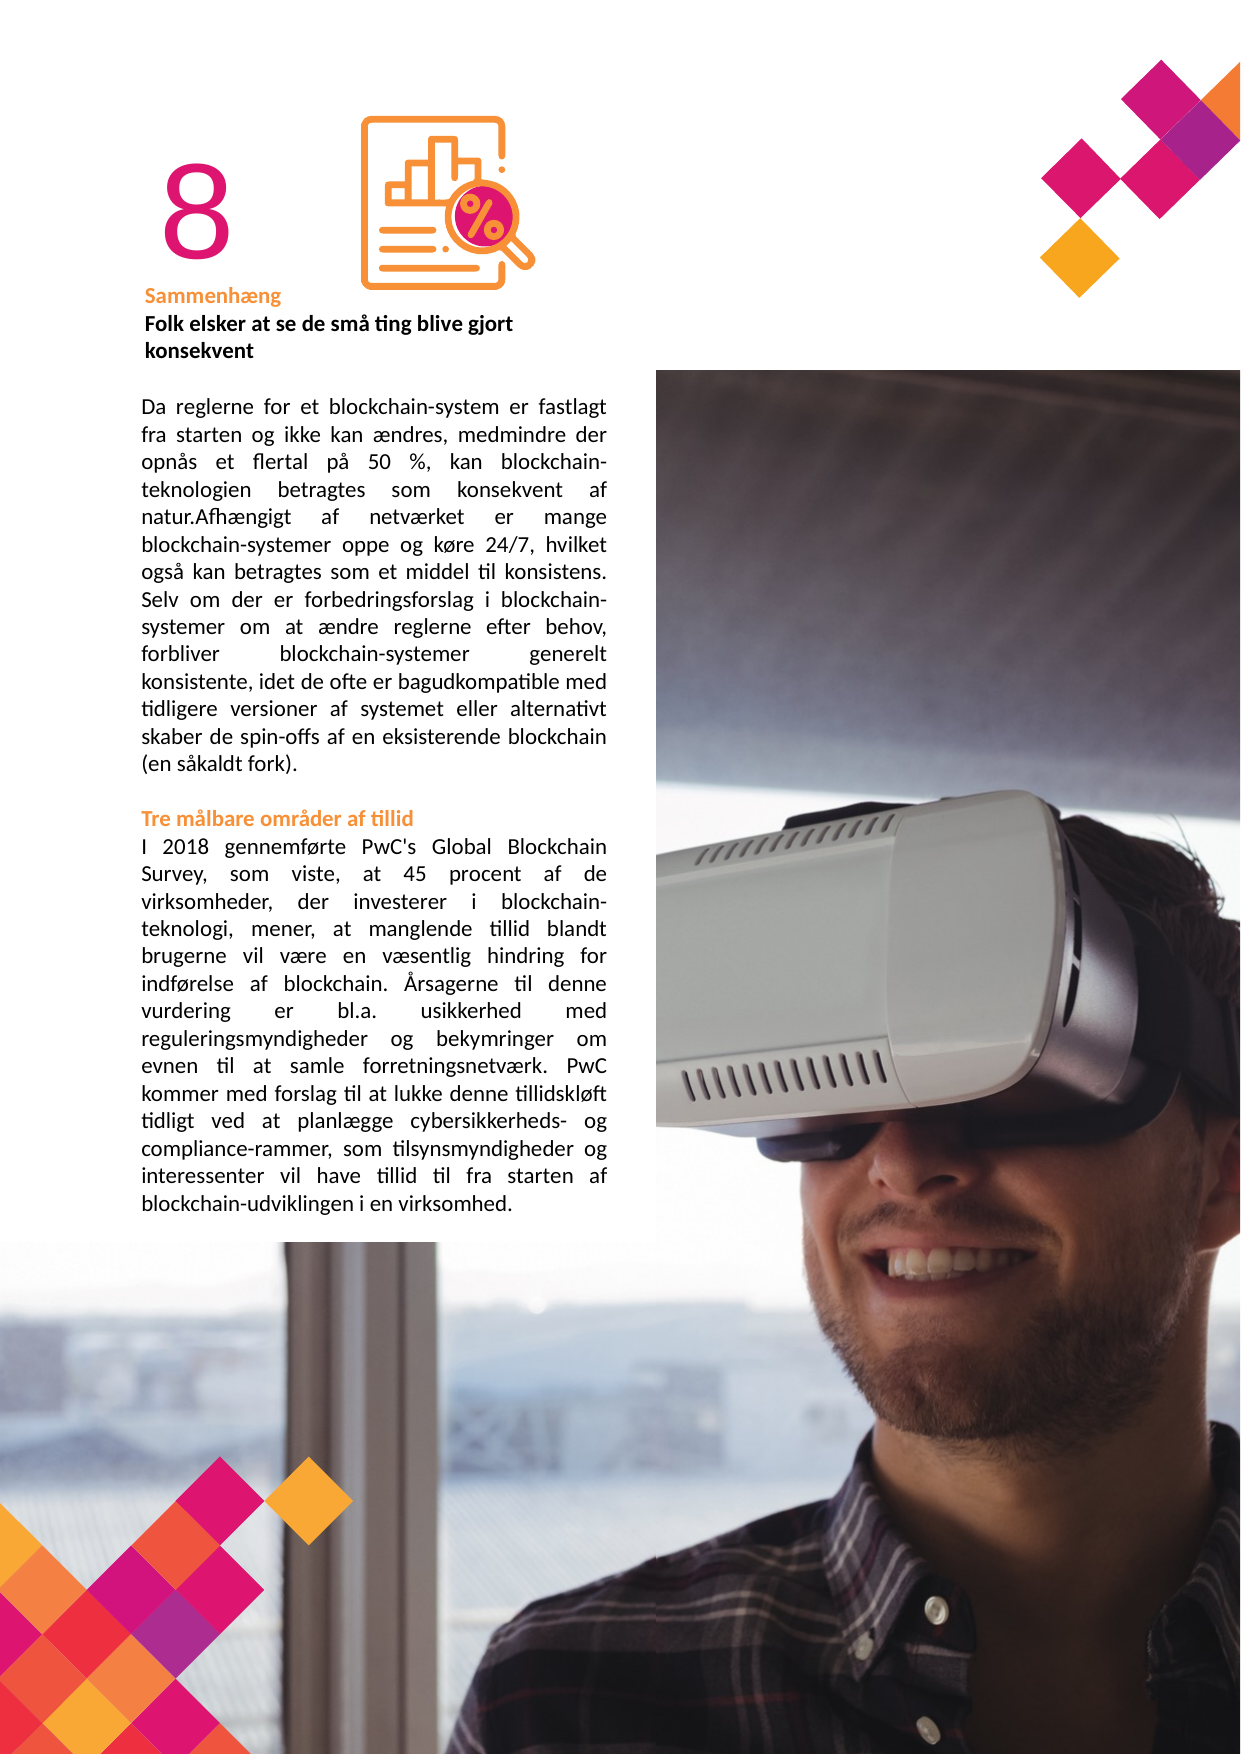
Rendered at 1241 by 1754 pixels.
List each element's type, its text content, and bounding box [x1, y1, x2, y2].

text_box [360, 115, 536, 290]
text_box Da reglerne for et blockchain-system er fastlagt fra starten og ikke kan ændres, medmindre der opnås et flertal på 50 %, kan blockchain-teknologien betragtes som konsekvent af natur.Afhængigt af netværket er mange blockchain-systemer oppe og køre 24/7, hvilket også kan betragtes som et middel til konsistens. Selv om der er forbedringsforslag i blockchain-systemer om at ændre reglerne efter behov, forbliver blockchain-systemer generelt konsistente, idet de ofte er bagudkompatible med tidligere versioner af systemet eller alternativt skaber de spin-offs af en eksisterende blockchain (en såkaldt fork). Tre målbare områder af tillid I 2018 gennemførte PwC's Global Blockchain Survey, som viste, at 45 procent af de virksomheder, der investerer i blockchain-teknologi, mener, at manglende tillid blandt brugerne vil være en væsentlig hindring for indførelse af blockchain. Årsagerne til denne vurdering er bl.a. usikkerhed med reguleringsmyndigheder og bekymringer om evnen til at samle forretningsnetværk. PwC kommer med forslag til at lukke denne tillidskløft tidligt ved at planlægge cybersikkerheds- og compliance-rammer, som tilsynsmyndigheder og interessenter vil have tillid til fra starten af blockchain-udviklingen i en virksomhed. [126, 384, 623, 1242]
text_box 8 [144, 115, 252, 294]
picture [0, 370, 1241, 1754]
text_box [0, 1456, 341, 1754]
text_box Sammenhæng Folk elsker at se de små ting blive gjort konsekvent [130, 273, 592, 377]
